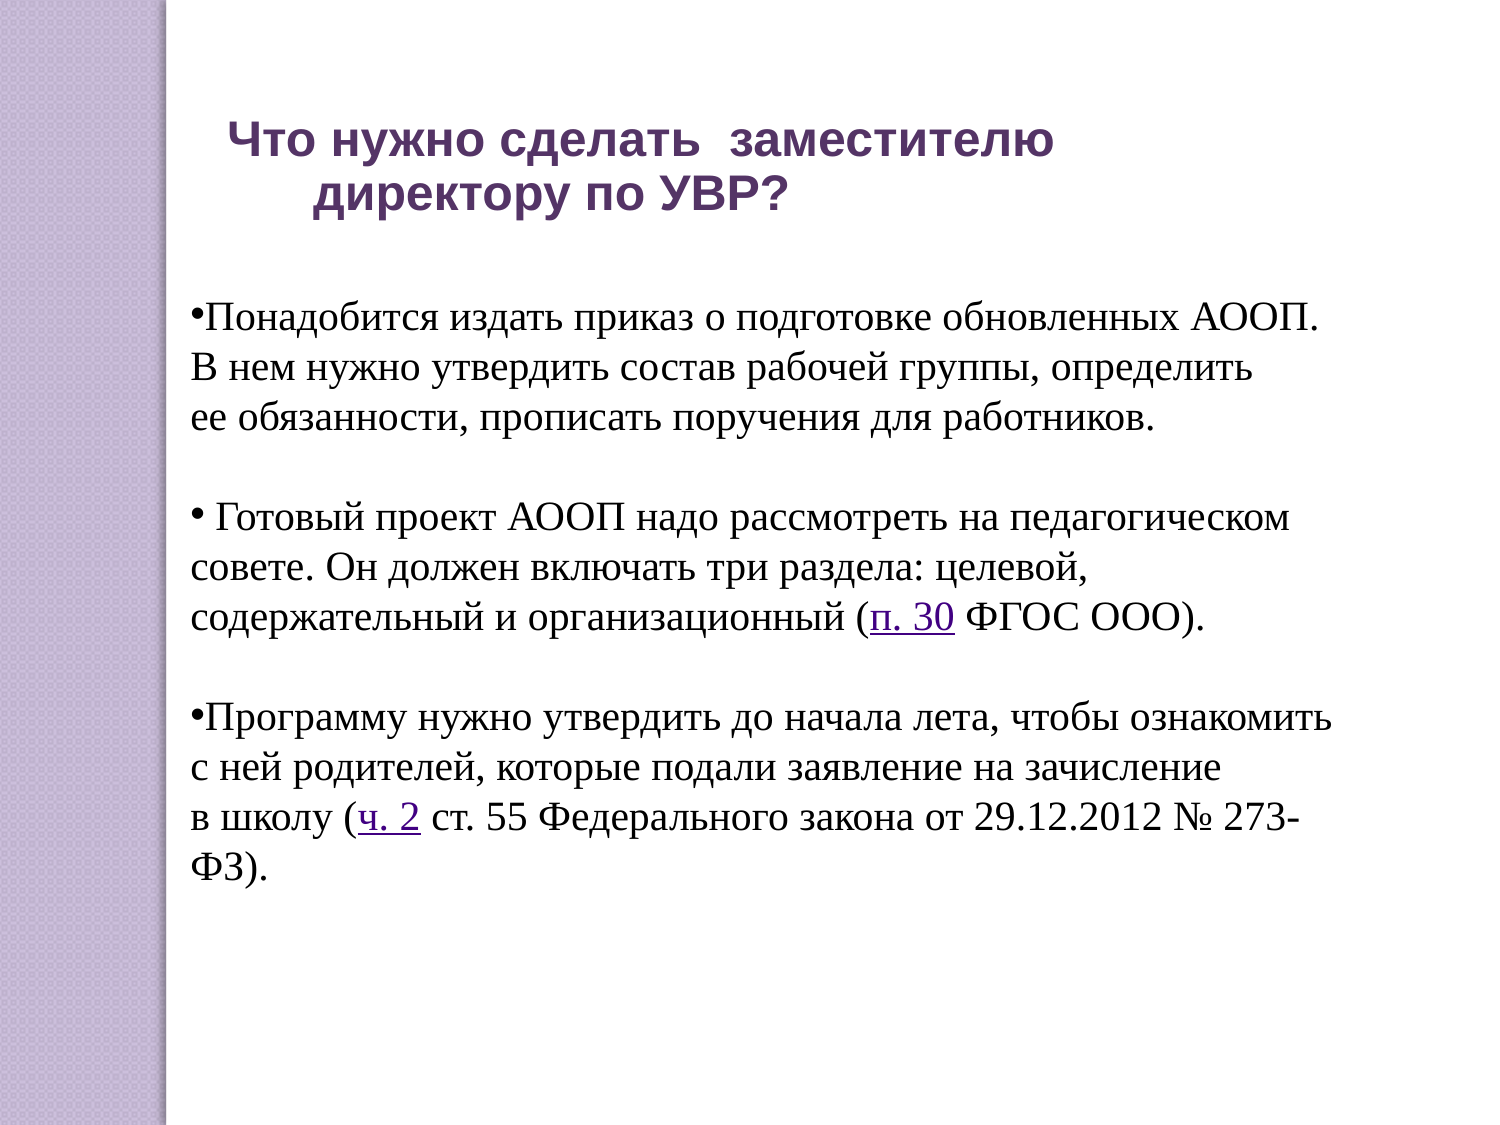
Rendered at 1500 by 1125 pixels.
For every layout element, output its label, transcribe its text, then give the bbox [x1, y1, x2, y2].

text_box Что нужно сделать заместителю директору по УВР? [210, 105, 1207, 229]
text_box Понадобится издать приказ о подготовке обновленных АООП. В нем нужно утвердить состав рабочей группы, определить ее обязанности, прописать поручения для работников. Готовый проект АООП надо рассмотреть на педагогическом совете. Он должен включать три раздела: целевой, содержательный и организационный (п. 30 ФГОС ООО). Программу нужно утвердить до начала лета, чтобы ознакомить с ней родителей, которые подали заявление на зачисление в школу (ч. 2 ст. 55 Федерального закона от 29.12.2012 № 273-ФЗ). [175, 281, 1372, 897]
